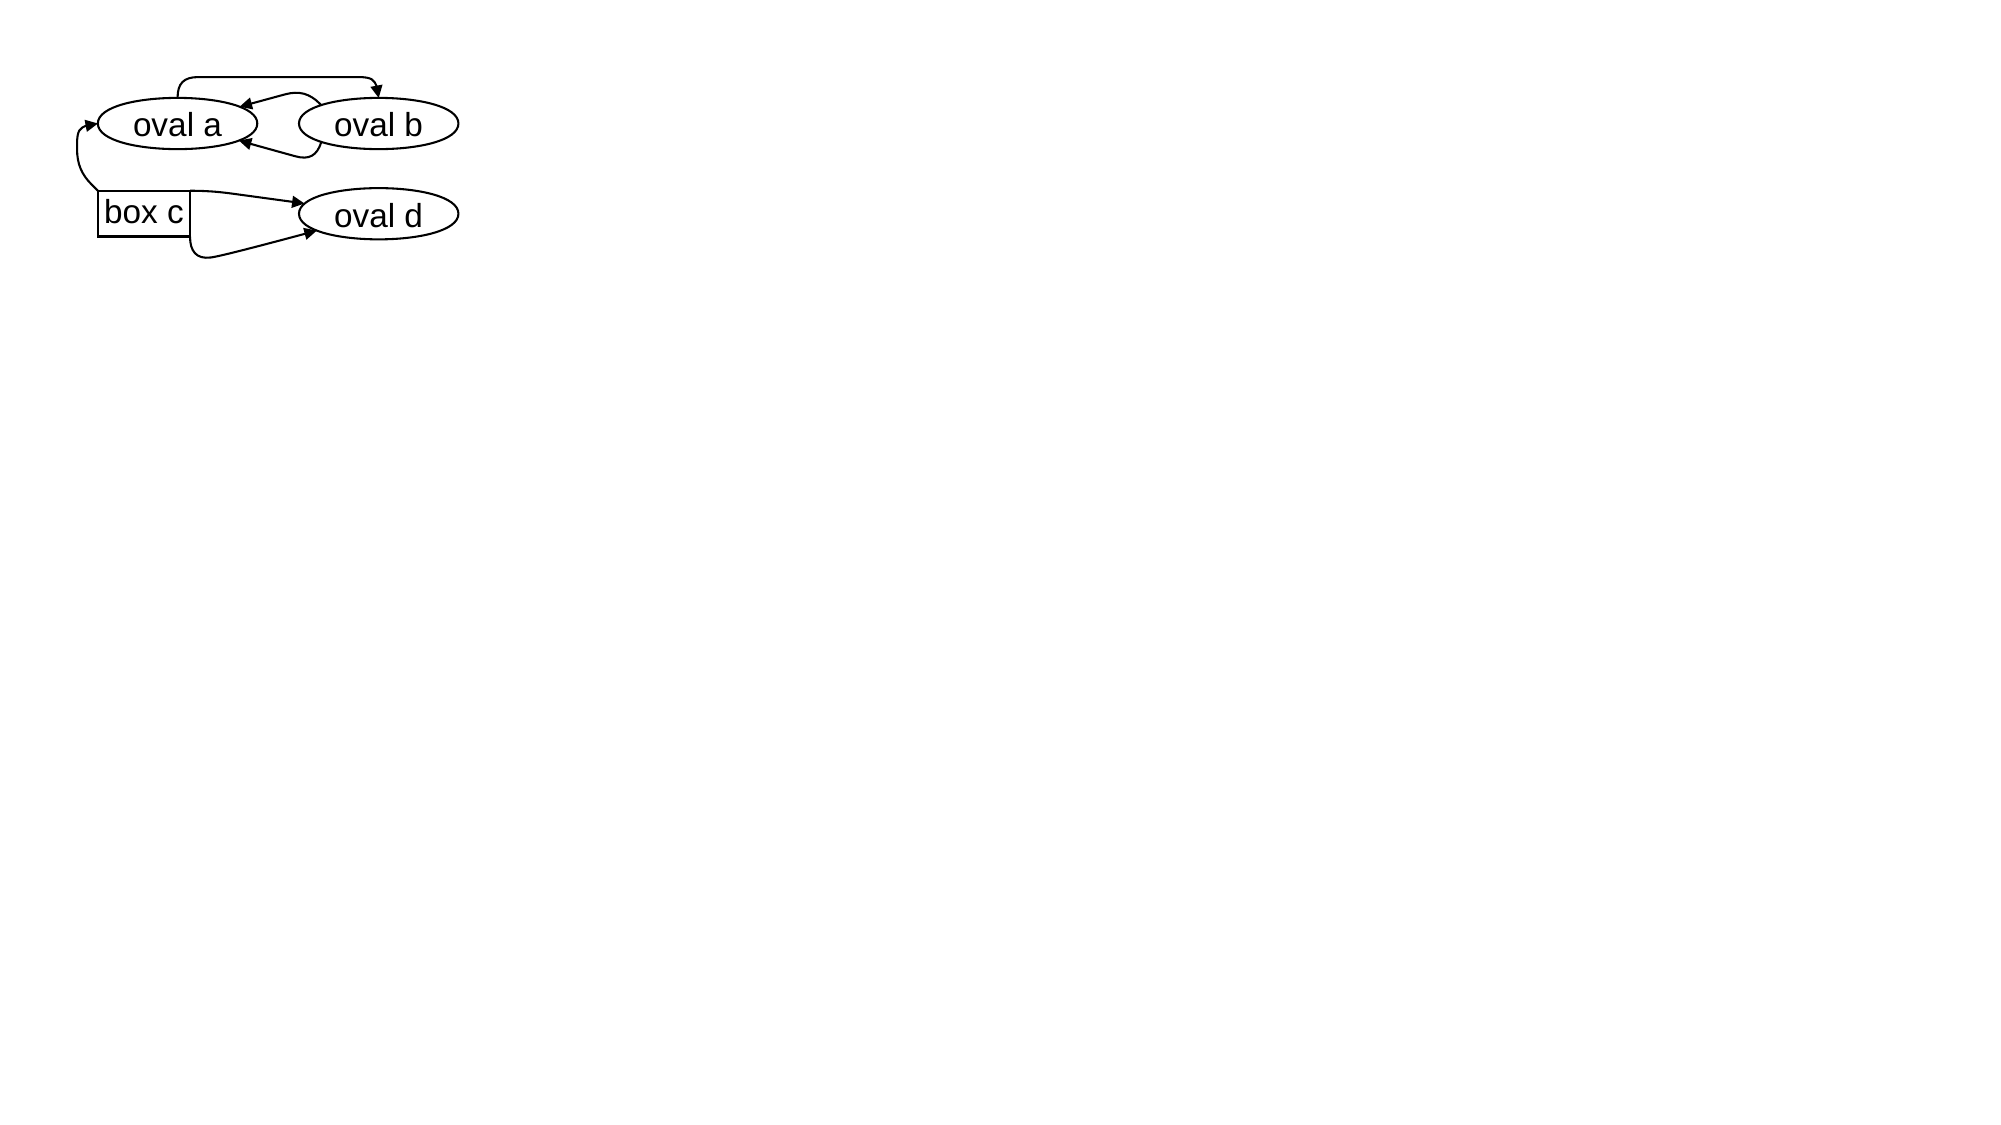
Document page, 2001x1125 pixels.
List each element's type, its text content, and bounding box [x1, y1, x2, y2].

text_box [430, 102, 459, 145]
text_box [74, 74, 482, 261]
text_box [229, 102, 258, 145]
text_box box c [97, 190, 191, 237]
text_box [76, 119, 99, 192]
text_box oval d [327, 190, 430, 237]
text_box oval b [327, 100, 430, 147]
text_box [97, 102, 126, 145]
text_box [189, 227, 317, 259]
text_box [177, 76, 383, 98]
text_box [190, 190, 305, 208]
text_box [430, 193, 459, 235]
text_box [239, 92, 322, 110]
text_box oval a [126, 100, 229, 147]
text_box [298, 193, 327, 235]
text_box [238, 137, 322, 159]
text_box [298, 102, 327, 145]
